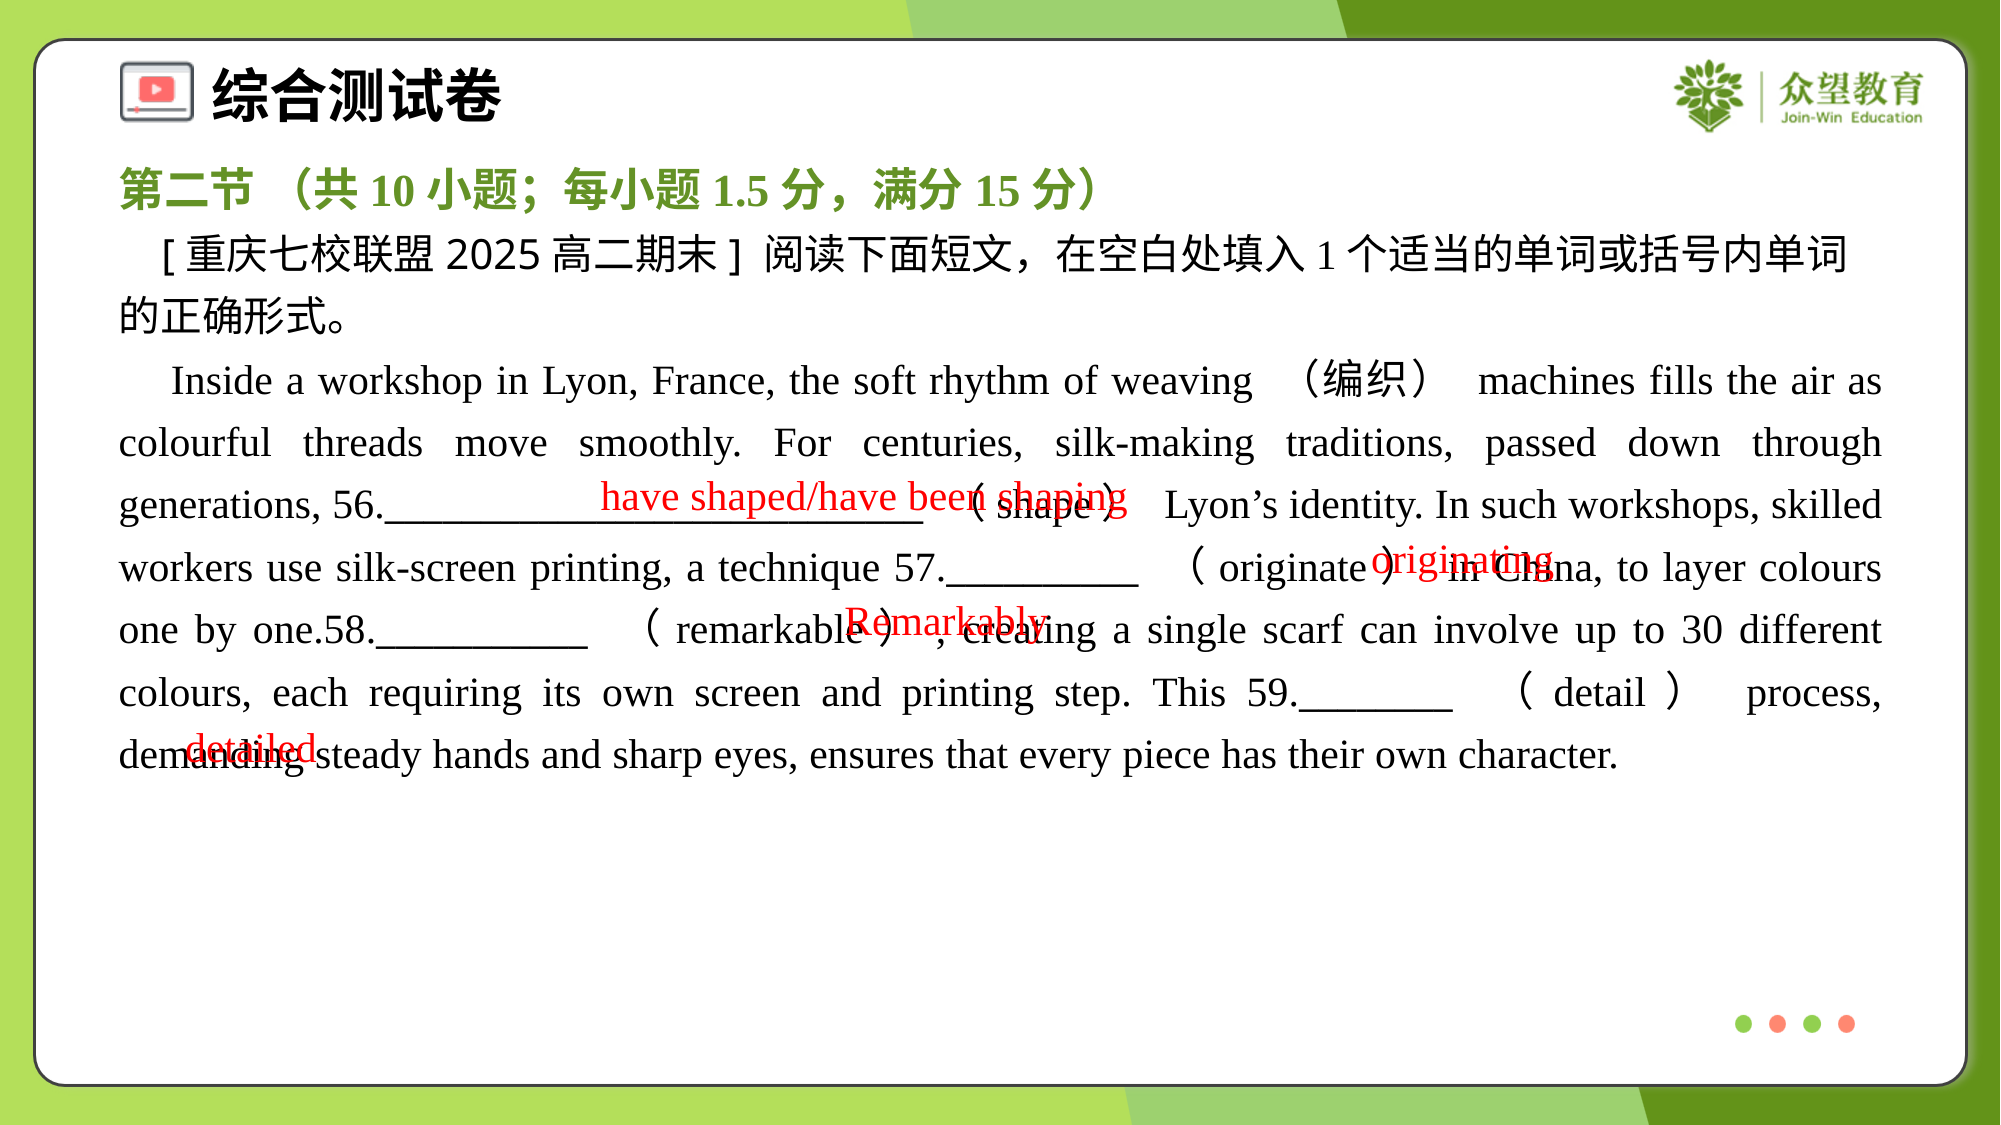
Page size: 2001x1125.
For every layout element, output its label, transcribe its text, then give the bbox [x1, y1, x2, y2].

text_box have shaped/have been shaping [582, 456, 1147, 514]
picture [0, 0, 2000, 1125]
text_box 第二节 （共10小题；每小题1.5分，满分15分） [118, 146, 1883, 214]
text_box Remarkably [840, 581, 1053, 640]
text_box originating [1367, 519, 1559, 577]
text_box detailed [180, 708, 322, 767]
text_box [重庆七校联盟2025高二期末] 阅读下面短文，在空白处填入1个适当的单词或括号内单词的正确形式。 Inside a workshop in Lyon, France, the soft rhythm of weaving （编织） machines fills the air as colourful threads move smoothly. For centuries, silk-making traditions, passed down through generations, 56.____________________________ （shape） Lyon’s identity. In such workshops, skilled workers use silk-screen printing, a technique 57.__________ （originate） in China, to layer colours one by one.58.___________ （remarkable）, creating a single scarf can involve up to 30 different colours, each requiring its own screen and printing step. This 59.________ （detail） process, demanding steady hands and sharp eyes, ensures that every piece has their own character. [118, 214, 1883, 840]
